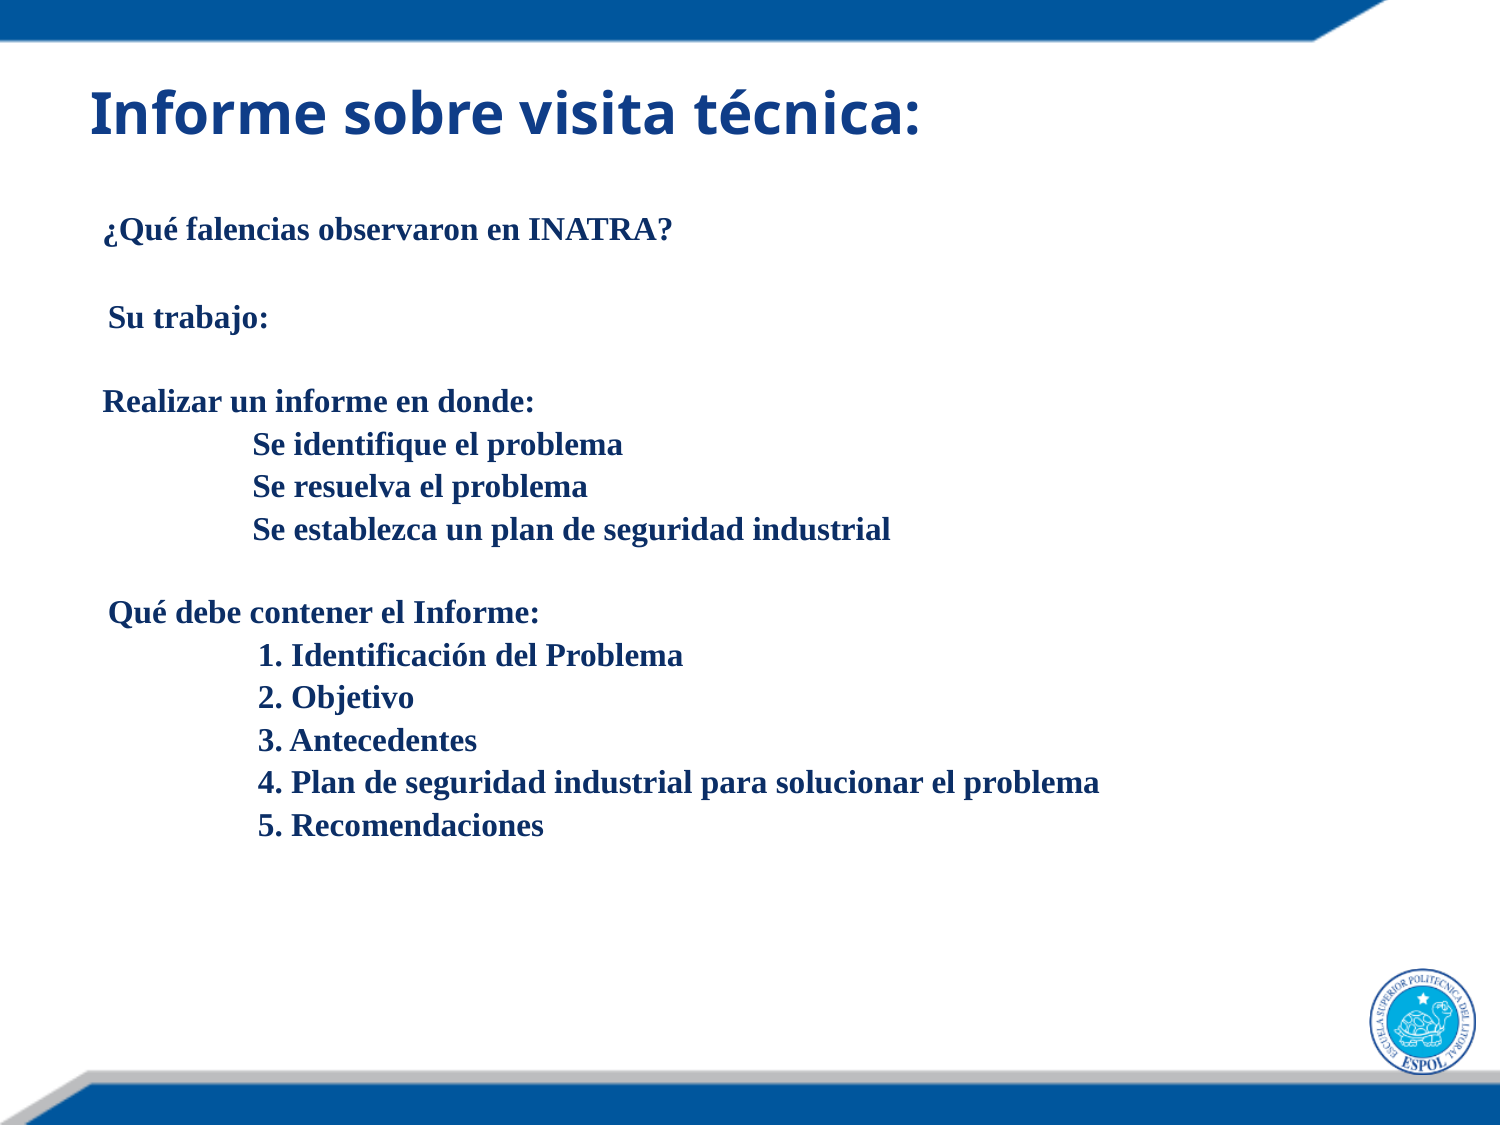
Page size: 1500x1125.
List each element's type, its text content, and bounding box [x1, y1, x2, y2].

text_box Realizar un informe en donde: Se identifique el problema Se resuelva el problema Se establezca un plan de seguridad industrial [87, 376, 1407, 555]
text_box ¿Qué falencias observaron en INATRA? [87, 204, 1407, 298]
text_box Qué debe contener el Informe: 1. Identificación del Problema 2. Objetivo 3. Antecedentes 4. Plan de seguridad industrial para solucionar el problema 5. Recomendaciones [93, 587, 1412, 851]
picture [0, 0, 1500, 1125]
text_box Su trabajo: [93, 291, 1412, 343]
text_box Informe sobre visita técnica: [0, 59, 1451, 173]
